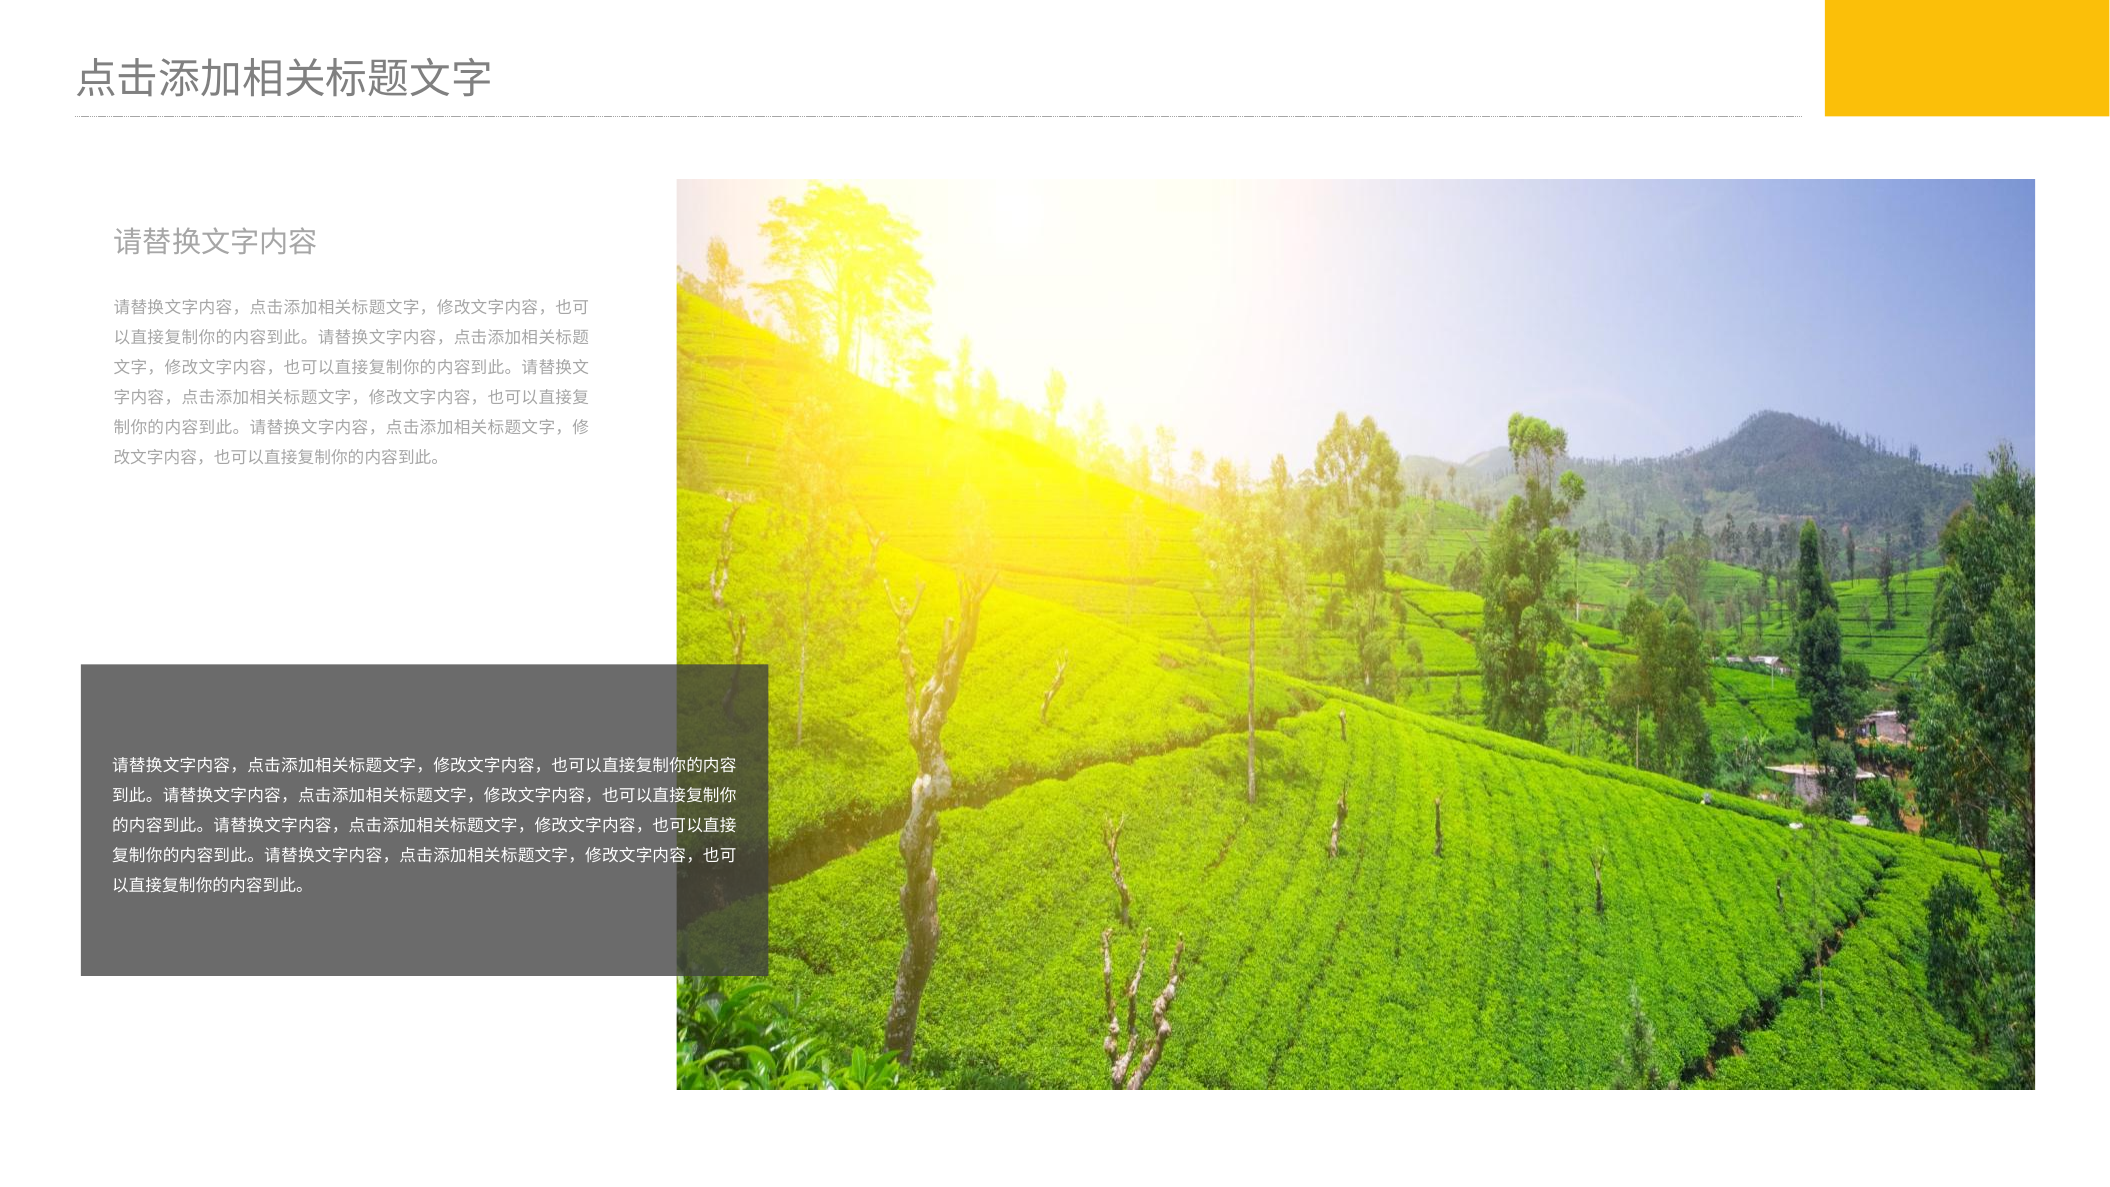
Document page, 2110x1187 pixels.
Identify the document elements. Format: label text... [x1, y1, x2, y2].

text_box 点击添加相关标题文字 [59, 44, 563, 107]
text_box 请替换文字内容，点击添加相关标题文字，修改文字内容，也可以直接复制你的内容到此。请替换文字内容，点击添加相关标题文字，修改文字内容，也可以直接复制你的内容到此。请替换文字内容，点击添加相关标题文字，修改文字内容，也可以直接复制你的内容到此。请替换文字内容，点击添加相关标题文字，修改文字内容，也可以直接复制你的内容到此。 [97, 279, 606, 523]
text_box 请替换文字内容，点击添加相关标题文字，修改文字内容，也可以直接复制你的内容到此。请替换文字内容，点击添加相关标题文字，修改文字内容，也可以直接复制你的内容到此。请替换文字内容，点击添加相关标题文字，修改文字内容，也可以直接复制你的内容到此。请替换文字内容，点击添加相关标题文字，修改文字内容，也可以直接复制你的内容到此。 [80, 664, 769, 976]
text_box [676, 179, 2036, 1090]
text_box 请替换文字内容 [97, 215, 403, 274]
